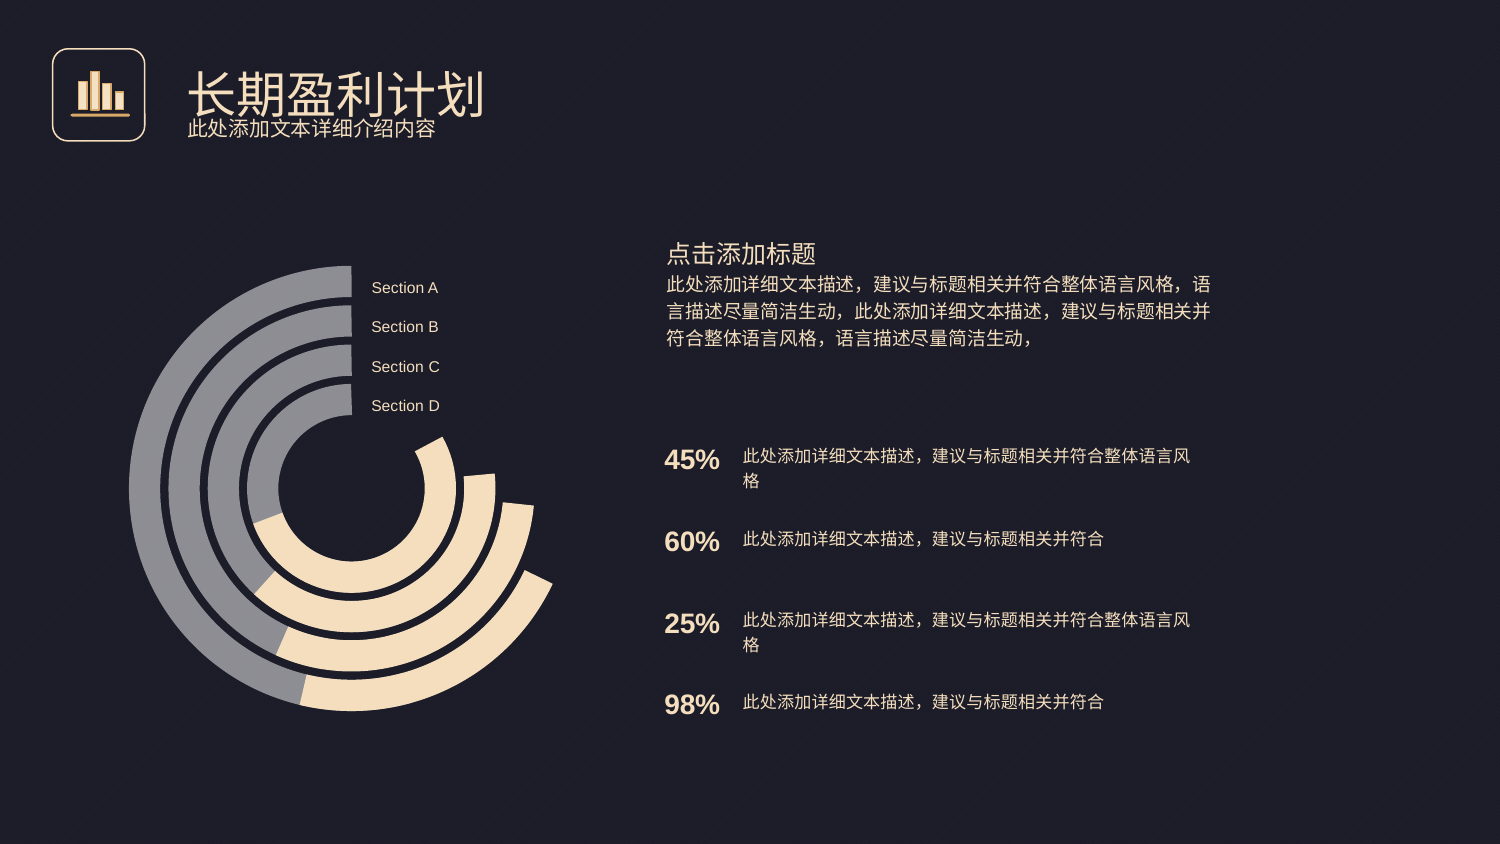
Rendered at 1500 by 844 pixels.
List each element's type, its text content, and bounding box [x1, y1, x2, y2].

text_box 此处添加详细文本描述，建议与标题相关并符合整体语言风格 [728, 597, 1221, 662]
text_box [144, 266, 559, 696]
text_box 此处添加详细文本描述，建议与标题相关并符合 [728, 679, 1221, 719]
text_box 此处添加详细文本描述，建议与标题相关并符合 [728, 516, 1221, 557]
text_box 25% [649, 590, 736, 647]
text_box 点击添加标题 此处添加详细文本描述，建议与标题相关并符合整体语言风格，语言描述尽量简洁生动，此处添加详细文本描述，建议与标题相关并符合整体语言风格，语言描述尽量简洁生动， [652, 225, 1244, 357]
text_box 此处添加文本详细介绍内容 [172, 103, 457, 146]
text_box 60% [649, 509, 736, 565]
text_box 此处添加详细文本描述，建议与标题相关并符合整体语言风格 [728, 434, 1221, 499]
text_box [52, 48, 145, 142]
text_box 98% [649, 672, 736, 728]
text_box 长期盈利计划 [171, 43, 526, 131]
text_box 45% [649, 427, 736, 483]
